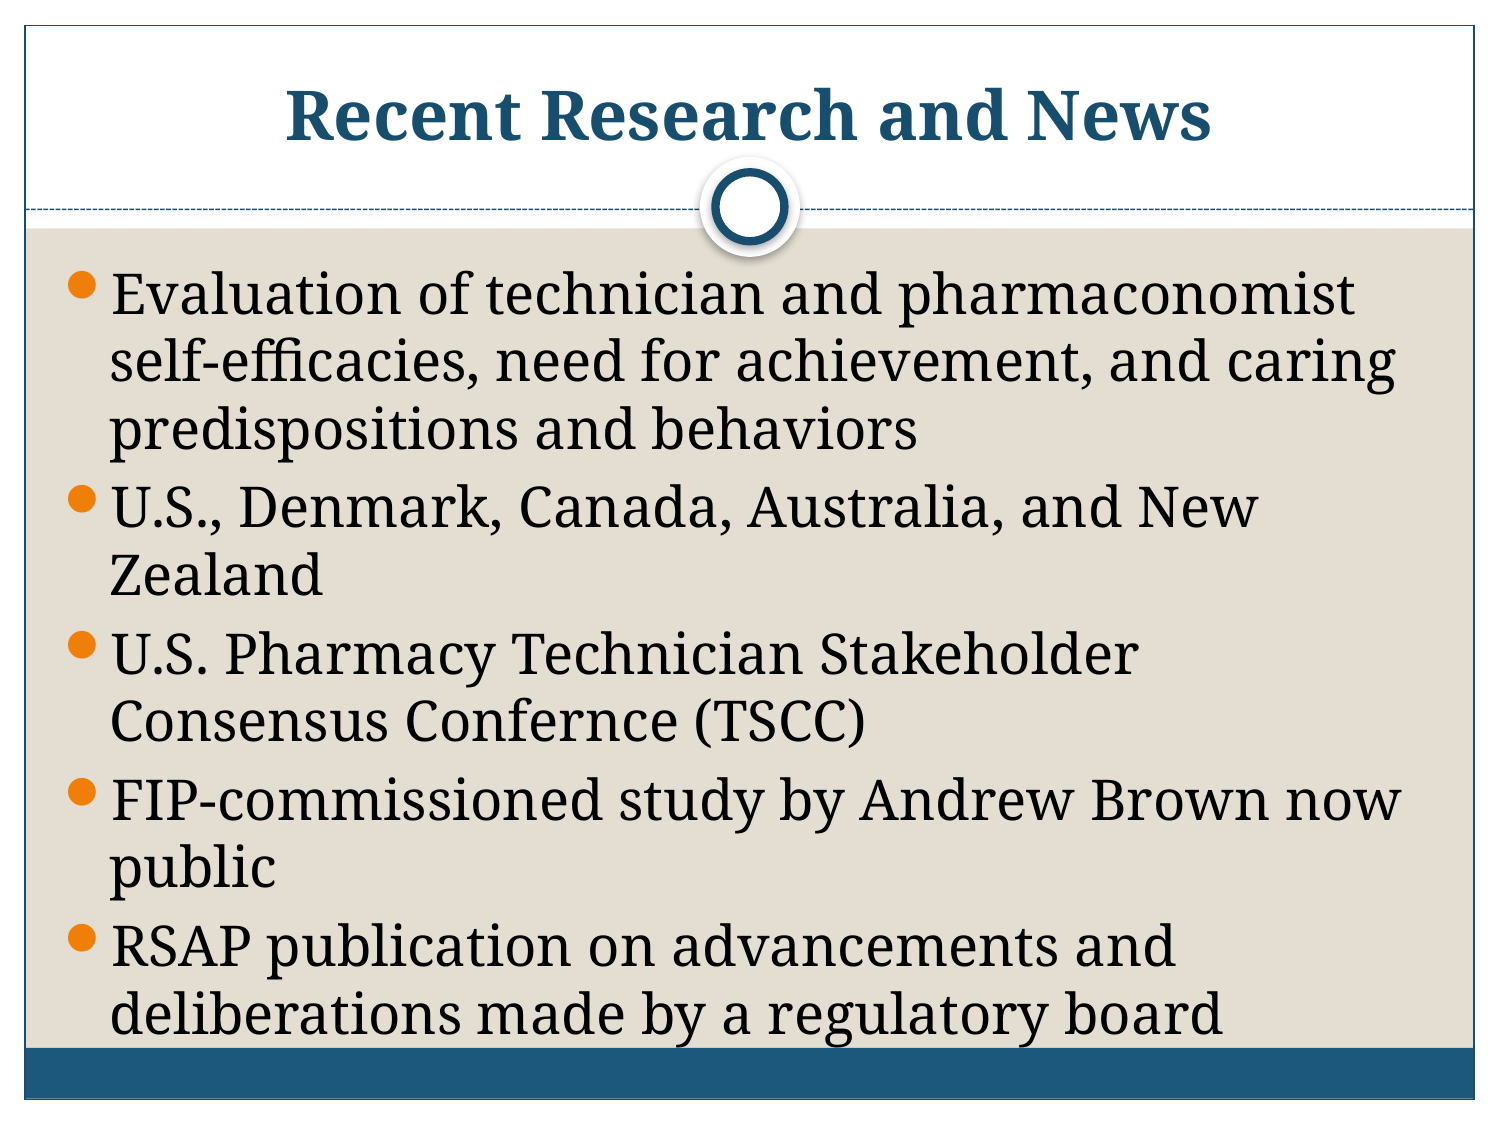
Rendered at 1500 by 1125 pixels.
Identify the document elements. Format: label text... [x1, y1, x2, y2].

title Recent Research and News [49, 37, 1450, 162]
list Evaluation of technician and pharmaconomist self-efficacies, need for achievement, and caring predispositions and behaviors U.S., Denmark, Canada, Australia, and New Zealand U.S. Pharmacy Technician Stakeholder Consensus Confernce (TSCC) FIP-commissioned study by Andrew Brown now public RSAP publication on advancements and deliberations made by a regulatory board [49, 250, 1445, 1001]
